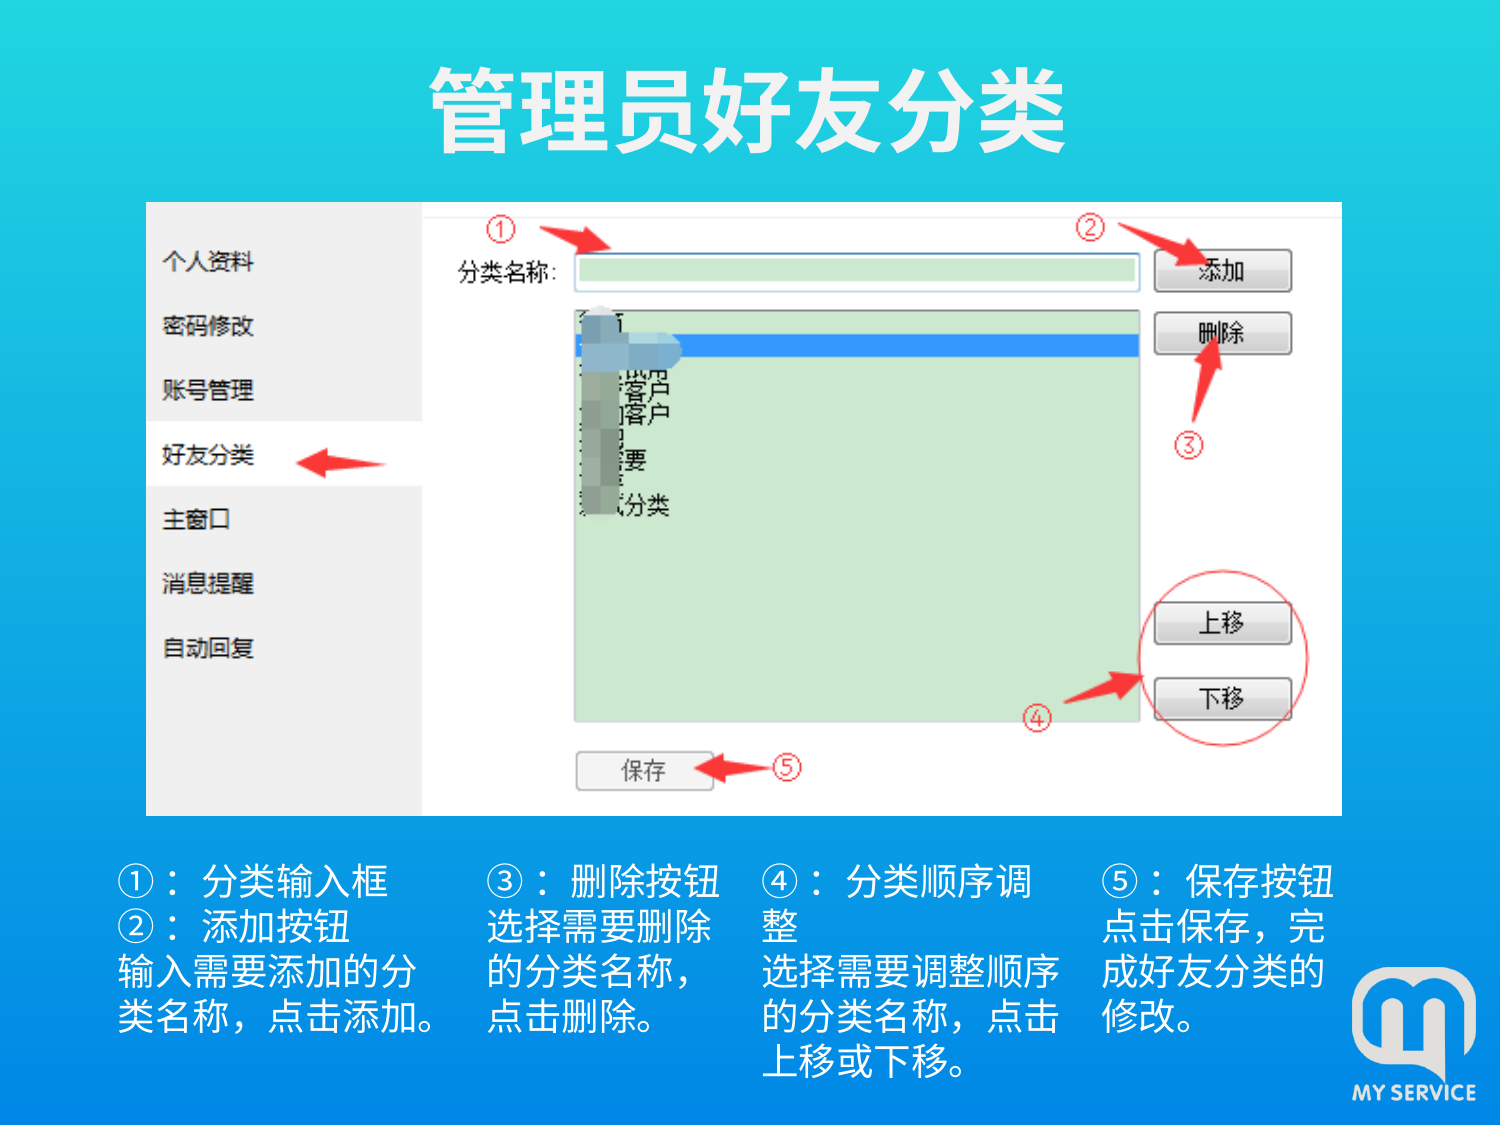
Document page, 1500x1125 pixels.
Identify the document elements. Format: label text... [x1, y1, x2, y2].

text_box ④：分类顺序调整 选择需要调整顺序的分类名称，点击上移或下移。 [746, 850, 1078, 1091]
text_box ③：删除按钮 选择需要删除的分类名称，点击删除。 [472, 850, 746, 1046]
text_box ①：分类输入框 ②：添加按钮 输入需要添加的分类名称，点击添加。 [102, 850, 458, 1046]
picture [1352, 967, 1476, 1107]
picture [0, 202, 1500, 815]
text_box ⑤：保存按钮 点击保存，完成好友分类的修改。 [1086, 850, 1376, 1046]
title 管理员好友分类 [72, 15, 1423, 203]
